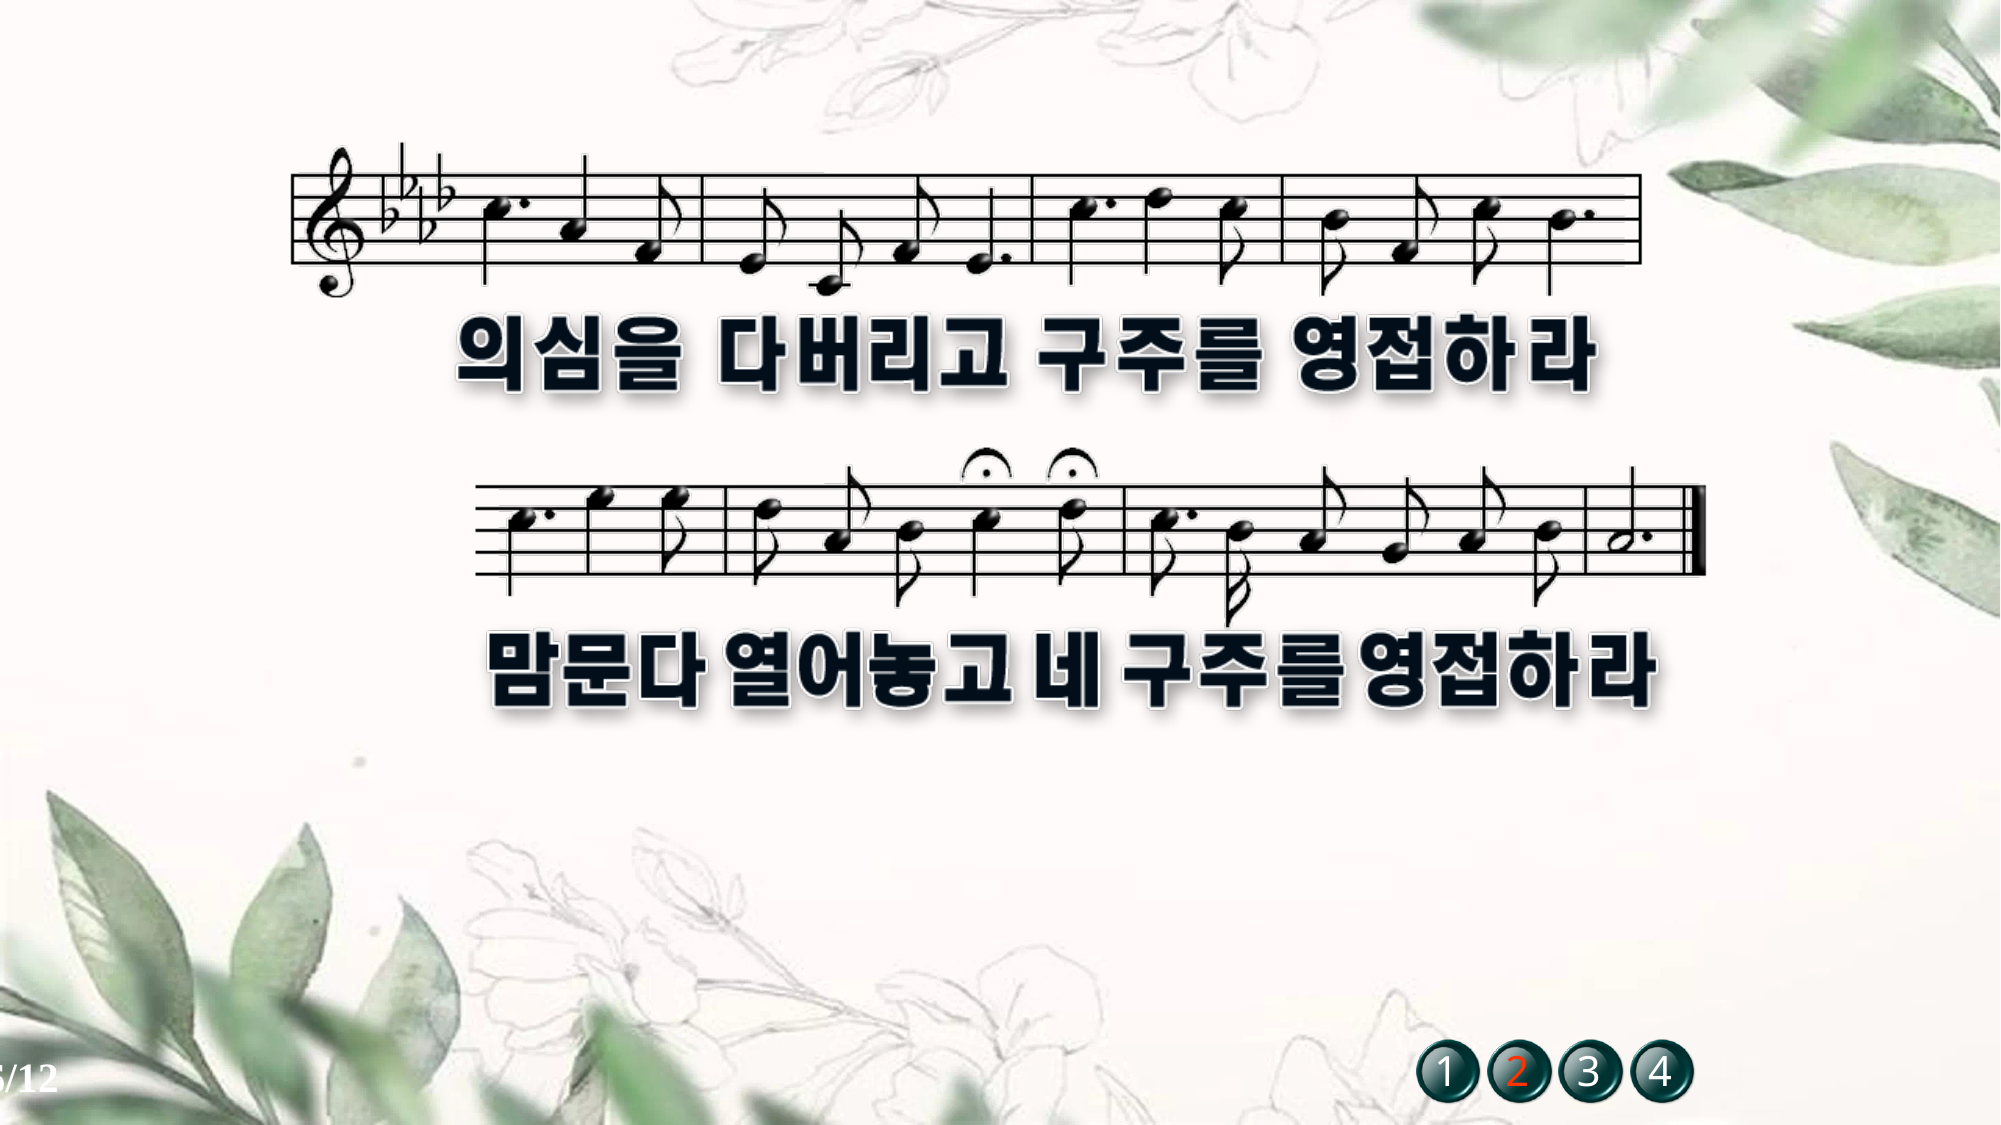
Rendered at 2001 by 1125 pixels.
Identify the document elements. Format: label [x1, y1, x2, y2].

text_box [1484, 1035, 1555, 1106]
text_box [1627, 1035, 1697, 1106]
picture [0, 0, 2001, 1125]
text_box [1555, 1035, 1626, 1106]
text_box [1413, 1035, 1484, 1106]
